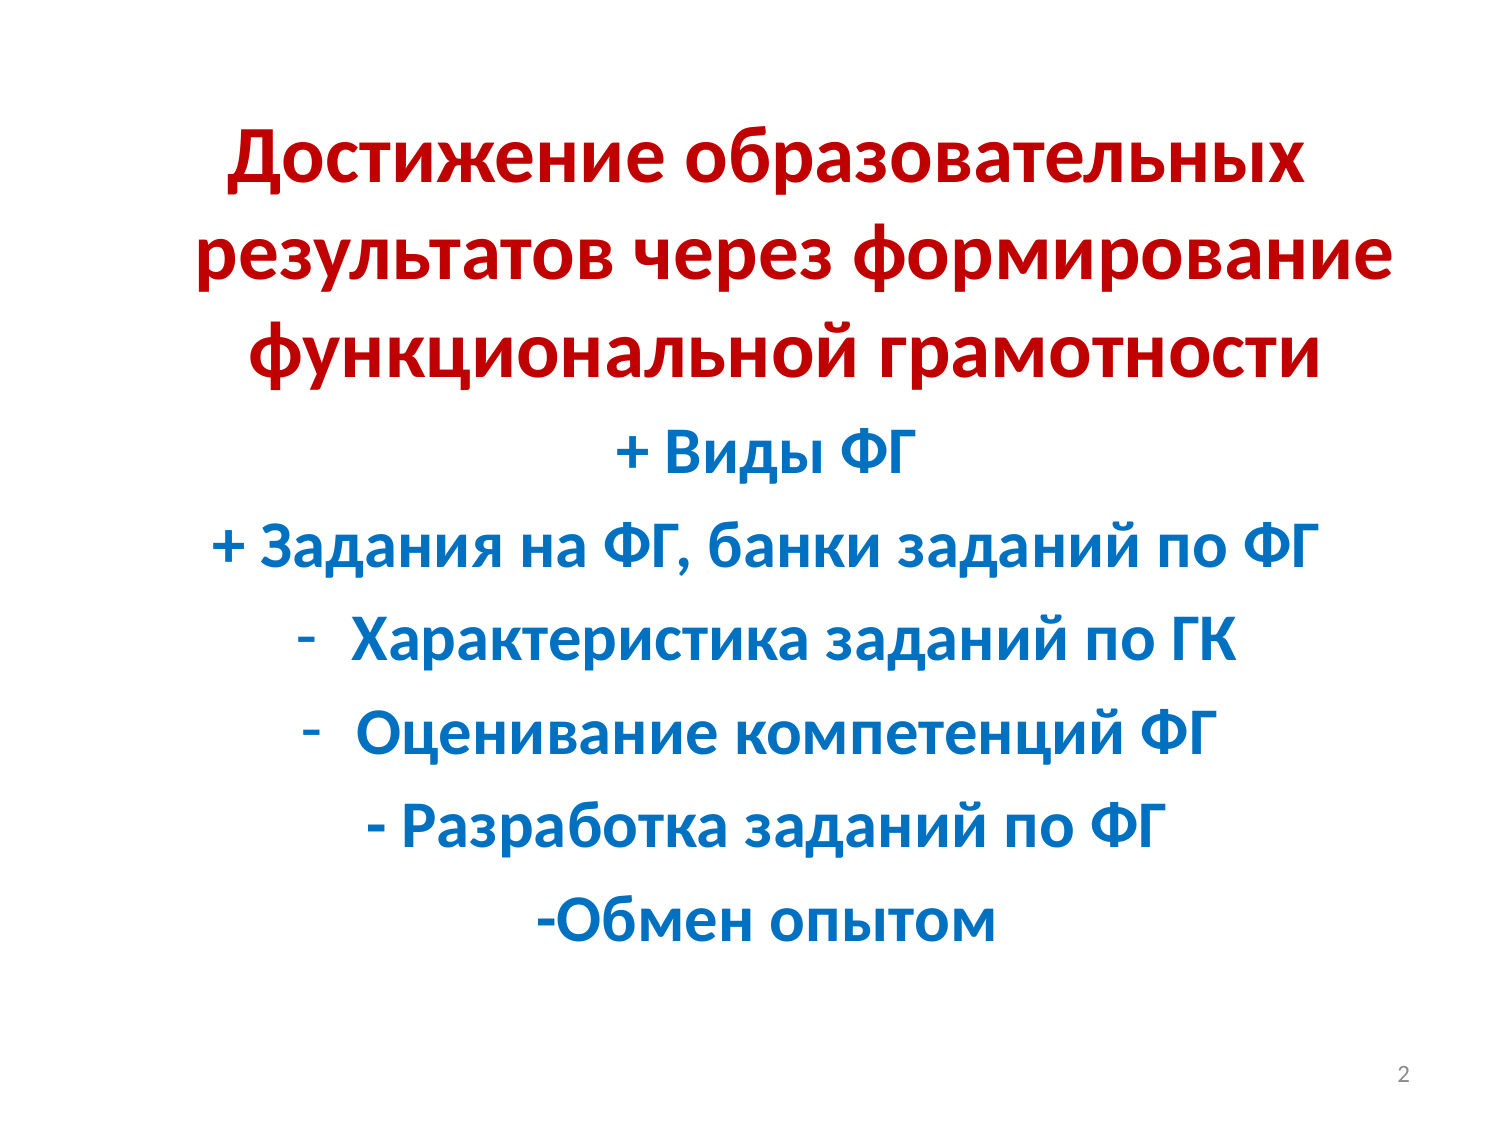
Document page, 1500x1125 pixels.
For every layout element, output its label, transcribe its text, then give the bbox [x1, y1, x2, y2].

slide_number 2 [1074, 1042, 1425, 1103]
list Достижение образовательных результатов через формирование функциональной грамотности + Виды ФГ + Задания на ФГ, банки заданий по ФГ Характеристика заданий по ГК Оценивание компетенций ФГ - Разработка заданий по ФГ -Обмен опытом [76, 93, 1458, 1034]
